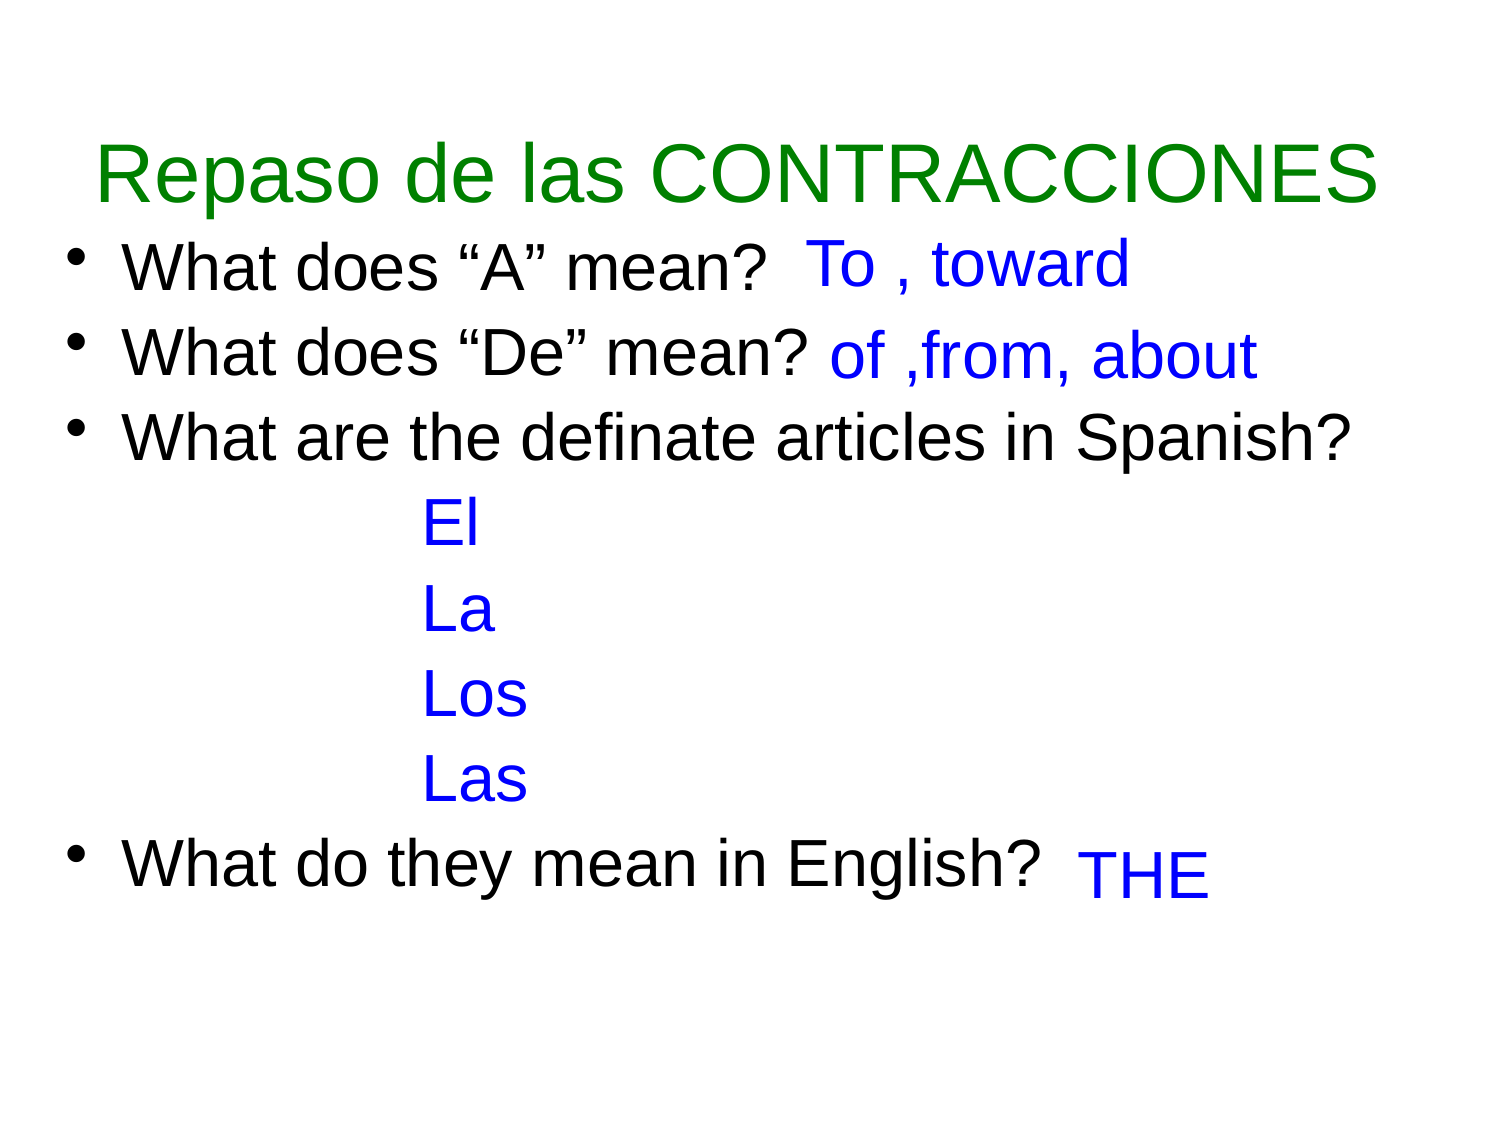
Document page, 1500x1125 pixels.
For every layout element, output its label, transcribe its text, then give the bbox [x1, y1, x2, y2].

text_box To , toward [791, 212, 1147, 308]
title Repaso de las CONTRACCIONES [62, 75, 1413, 263]
text_box THE [1062, 824, 1226, 920]
list What does “A” mean? What does “De” mean? What are the definate articles in Spanish? El La Los Las What do they mean in English? [50, 224, 1400, 968]
text_box of ,from, about [814, 304, 1274, 400]
